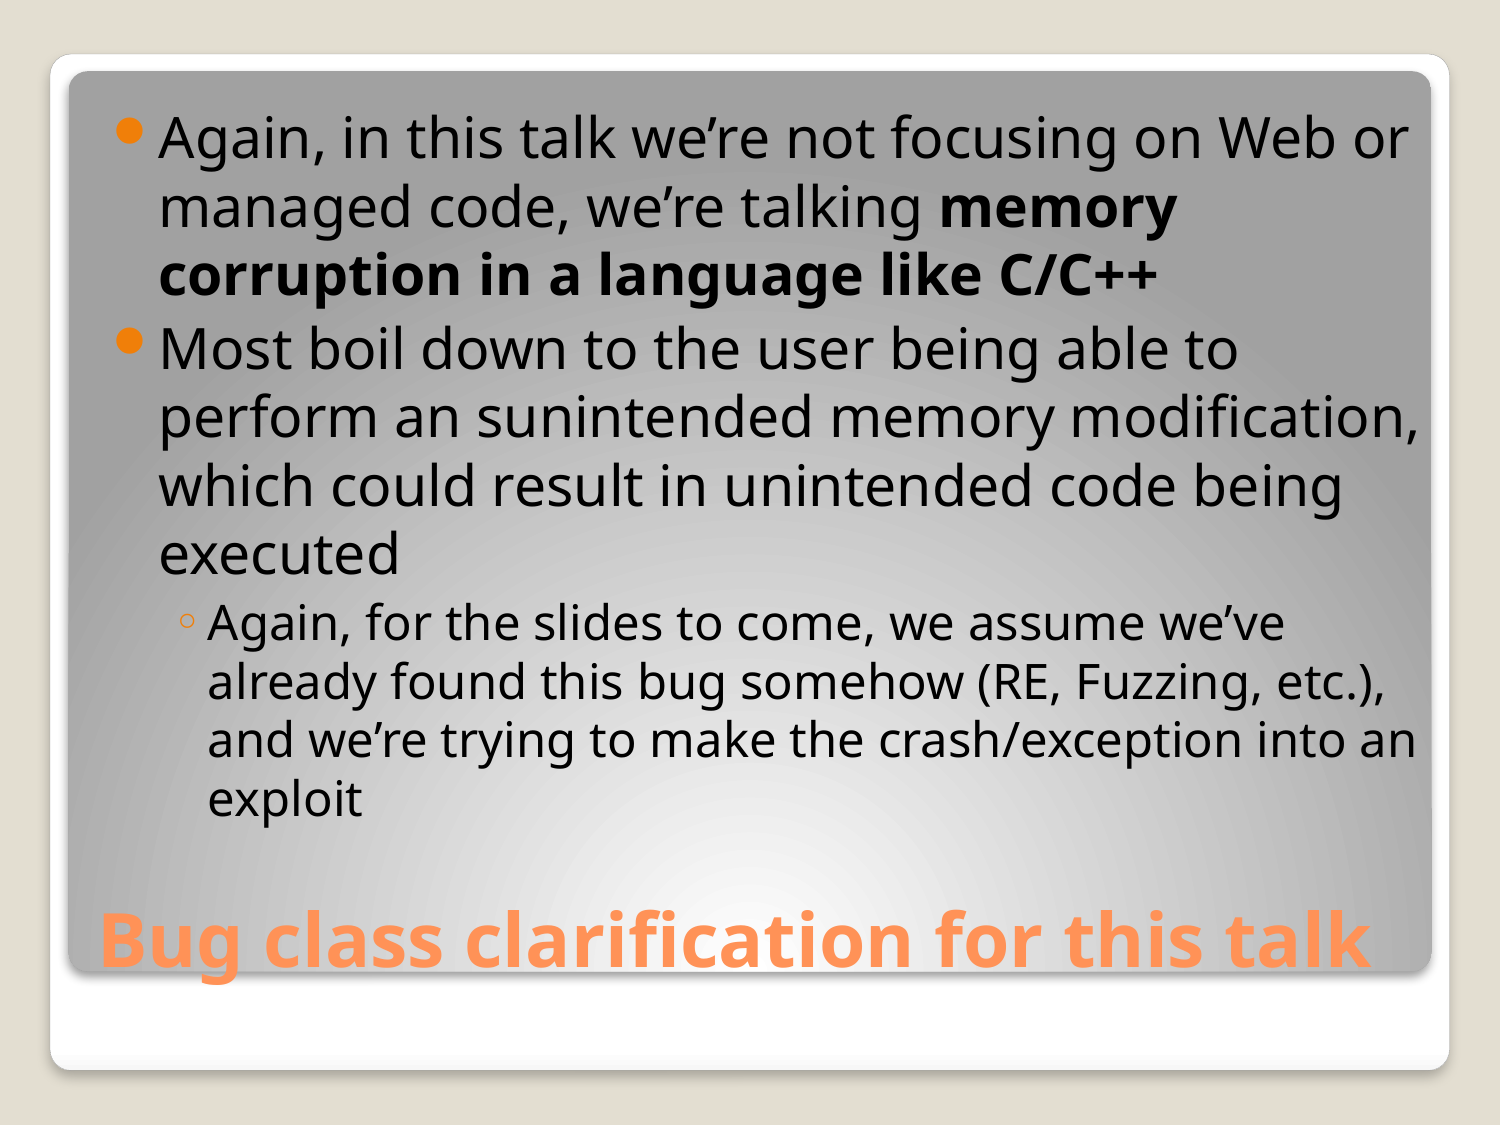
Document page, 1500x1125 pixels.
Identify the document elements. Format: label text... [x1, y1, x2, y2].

title Bug class clarification for this talk [82, 838, 1425, 990]
list Again, in this talk we’re not focusing on Web or managed code, we’re talking memory corruption in a language like C/C++ Most boil down to the user being able to perform an sunintended memory modification, which could result in unintended code being executed Again, for the slides to come, we assume we’ve already found this bug somehow (RE, Fuzzing, etc.), and we’re trying to make the crash/exception into an exploit [82, 86, 1438, 838]
